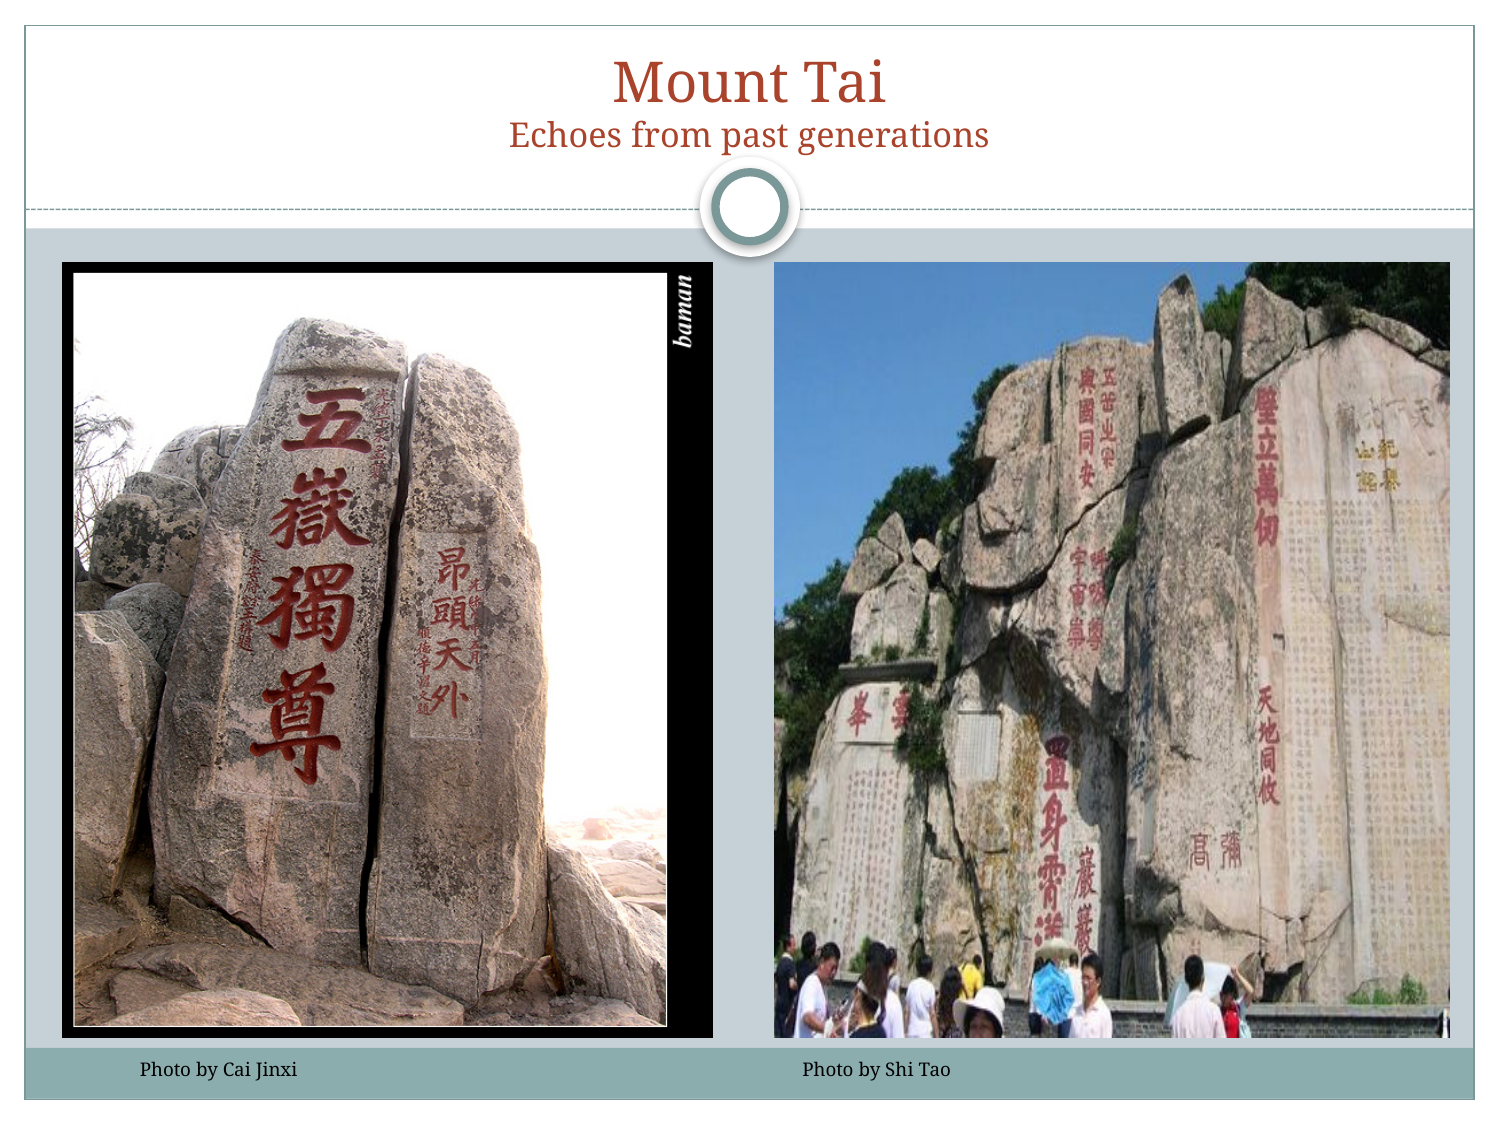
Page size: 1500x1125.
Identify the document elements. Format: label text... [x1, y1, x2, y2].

picture [774, 262, 1451, 1038]
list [62, 262, 713, 1038]
text_box Photo by Cai Jinxi [124, 1050, 338, 1088]
text_box Photo by Shi Tao [787, 1050, 1013, 1088]
title Mount Tai Echoes from past generations [49, 37, 1450, 162]
